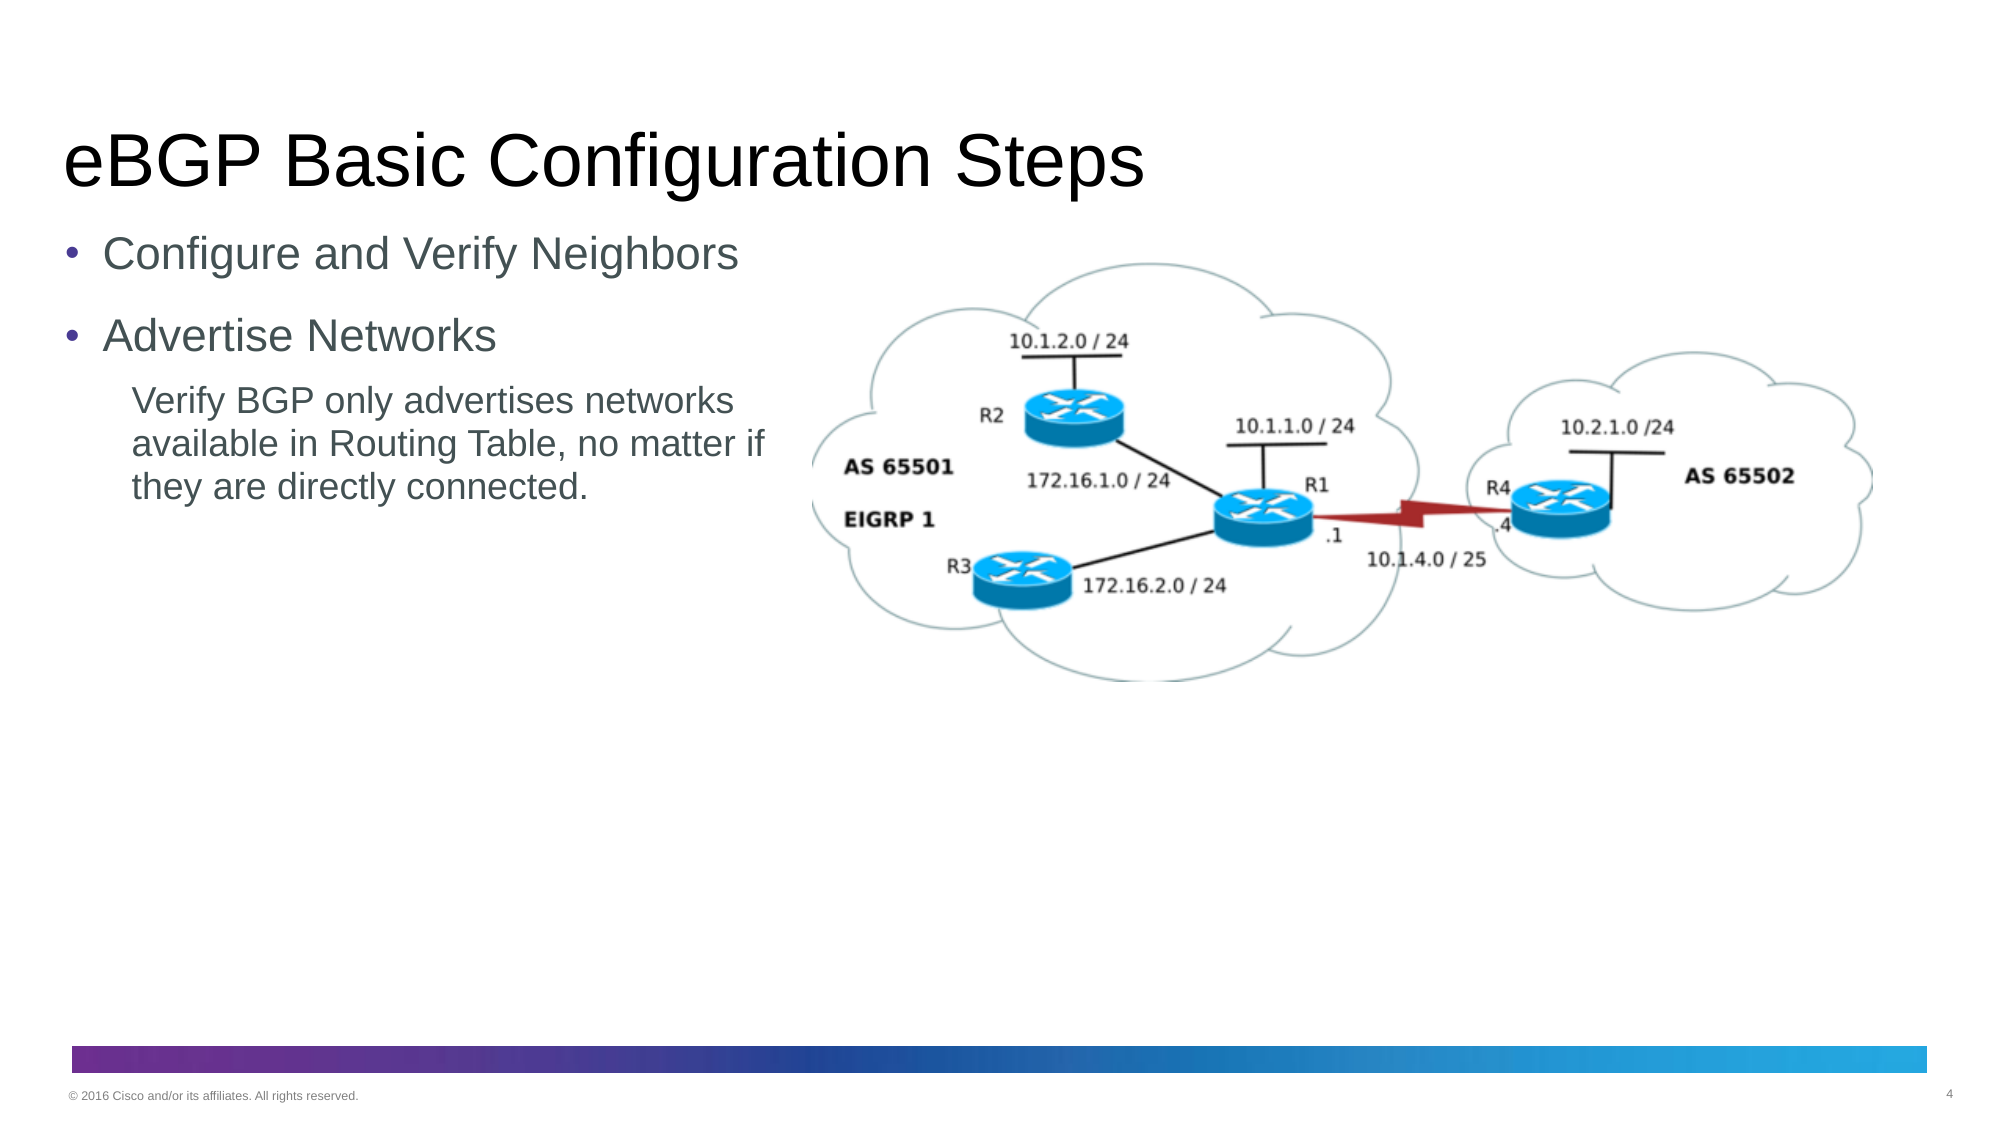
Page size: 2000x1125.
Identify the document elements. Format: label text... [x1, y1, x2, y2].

picture [812, 262, 1873, 682]
title eBGP Basic Configuration Steps [50, 70, 1929, 209]
list Configure and Verify Neighbors Advertise Networks Verify BGP only advertises networks available in Routing Table, no matter if they are directly connected. [49, 220, 813, 1035]
picture [72, 1046, 1927, 1073]
